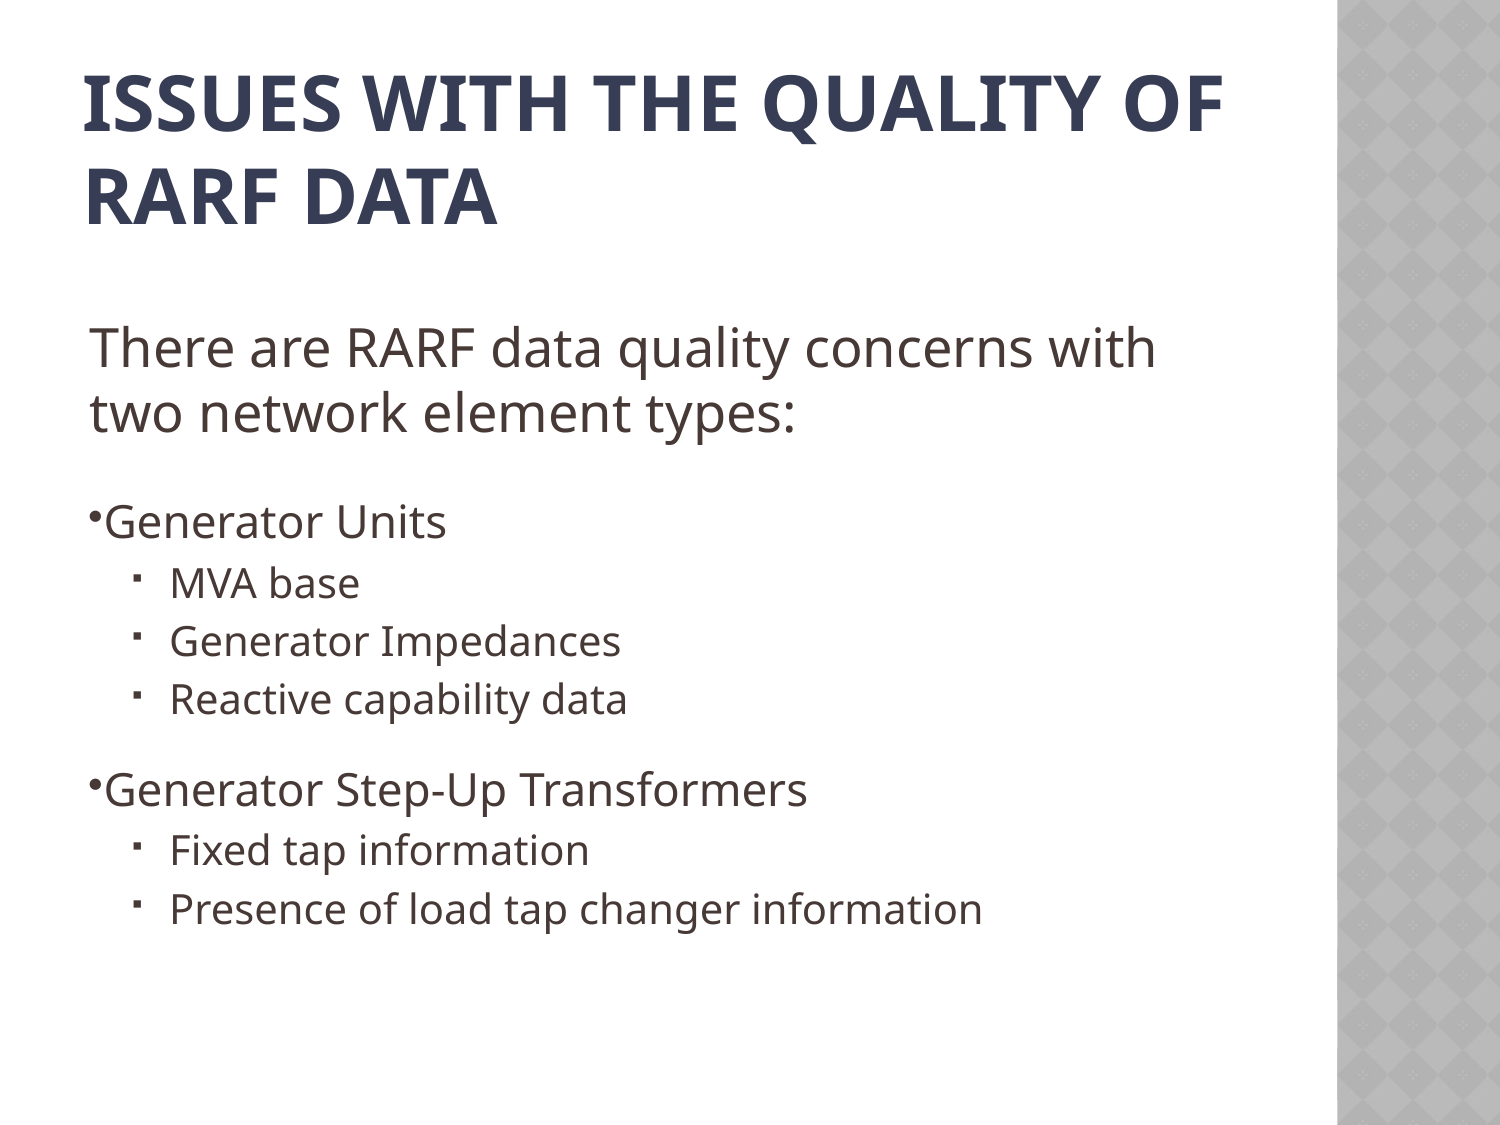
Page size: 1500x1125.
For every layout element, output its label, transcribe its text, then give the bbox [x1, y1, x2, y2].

title Issues With the Quality of rarf data [75, 52, 1263, 240]
list There are RARF data quality concerns with two network element types: Generator Units MVA base Generator Impedances Reactive capability data Generator Step-Up Transformers Fixed tap information Presence of load tap changer information [75, 264, 1263, 1059]
